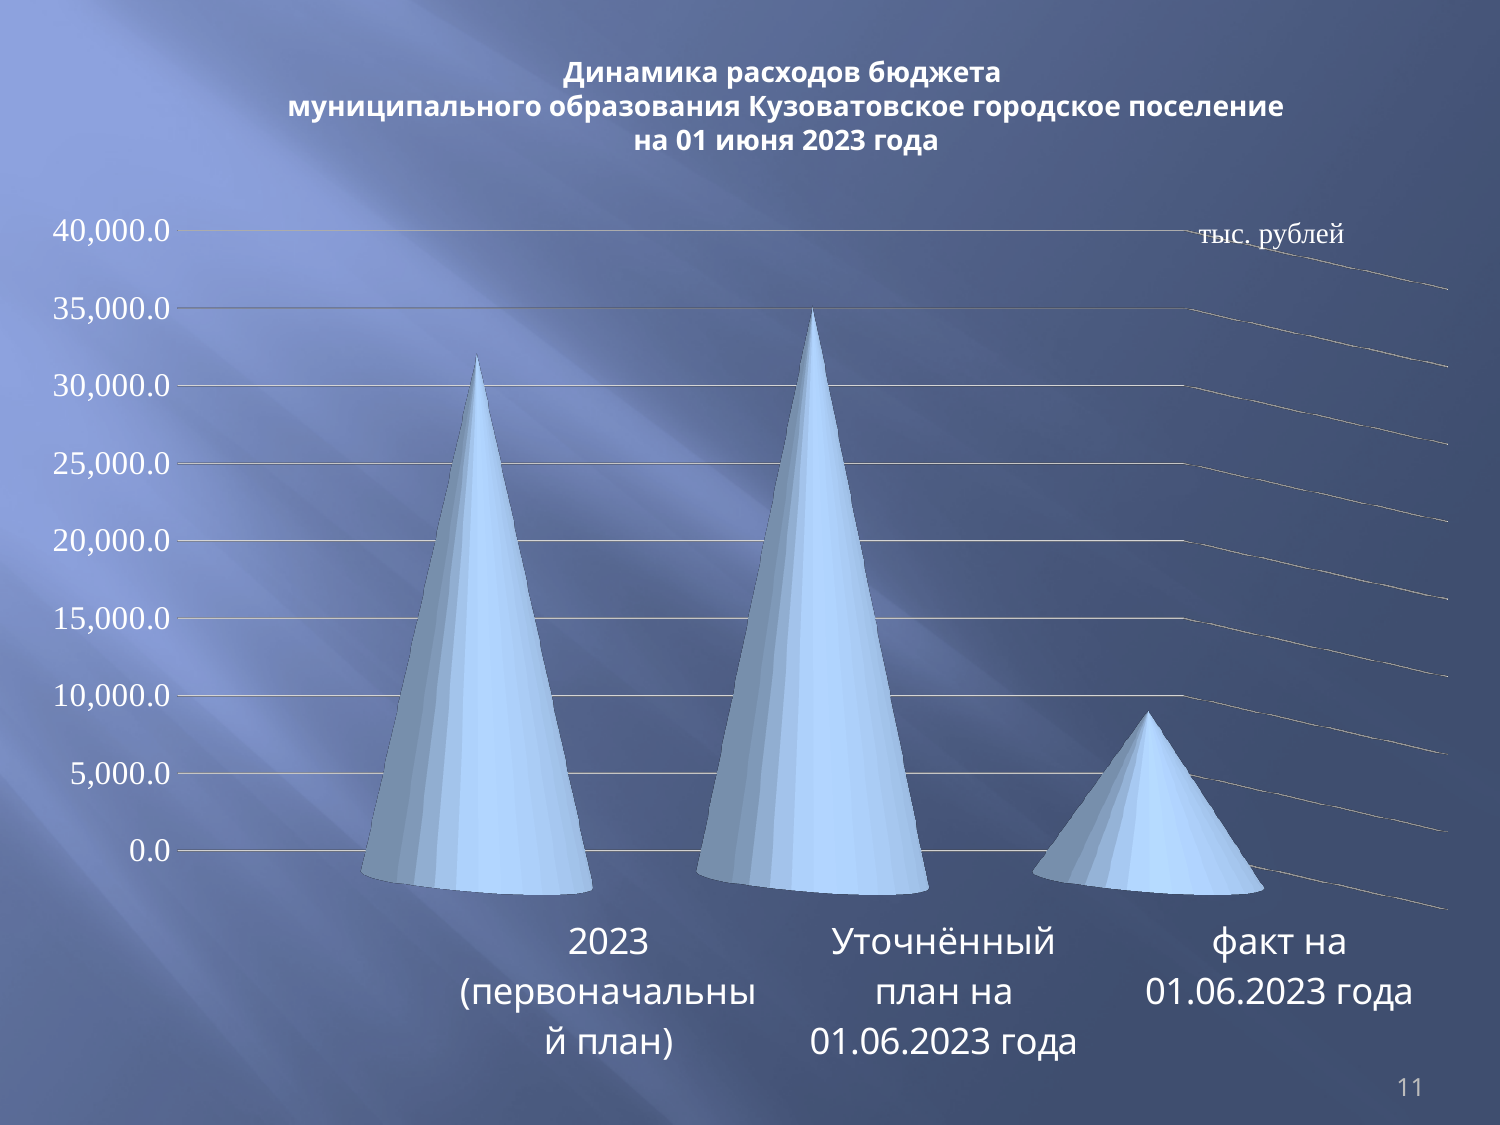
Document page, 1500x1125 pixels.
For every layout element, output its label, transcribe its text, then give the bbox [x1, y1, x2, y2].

title Динамика расходов бюджета муниципального образования Кузоватовское городское поселение на 01 июня 2023 года [105, 46, 1468, 164]
chart [23, 187, 1477, 1091]
